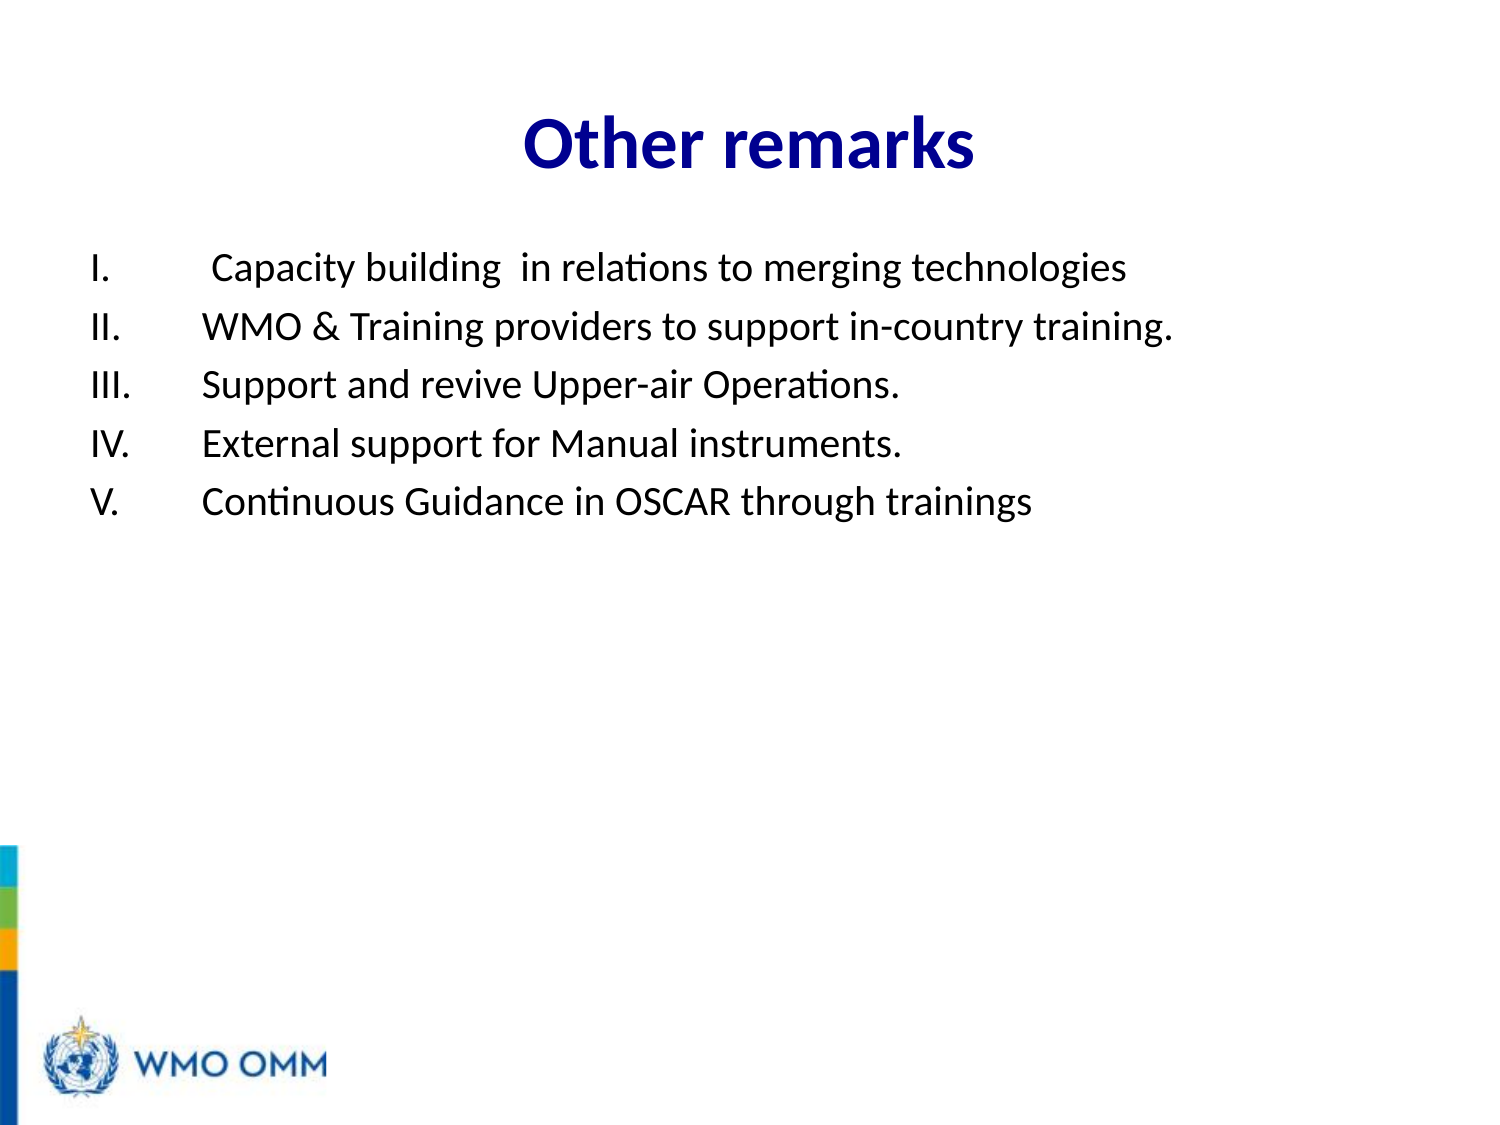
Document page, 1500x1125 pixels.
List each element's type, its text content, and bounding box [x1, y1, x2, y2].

title Other remarks [75, 45, 1425, 232]
list Capacity building in relations to merging technologies WMO & Training providers to support in-country training. Support and revive Upper-air Operations. External support for Manual instruments. Continuous Guidance in OSCAR through trainings [75, 232, 1425, 1005]
picture [0, 845, 327, 1125]
